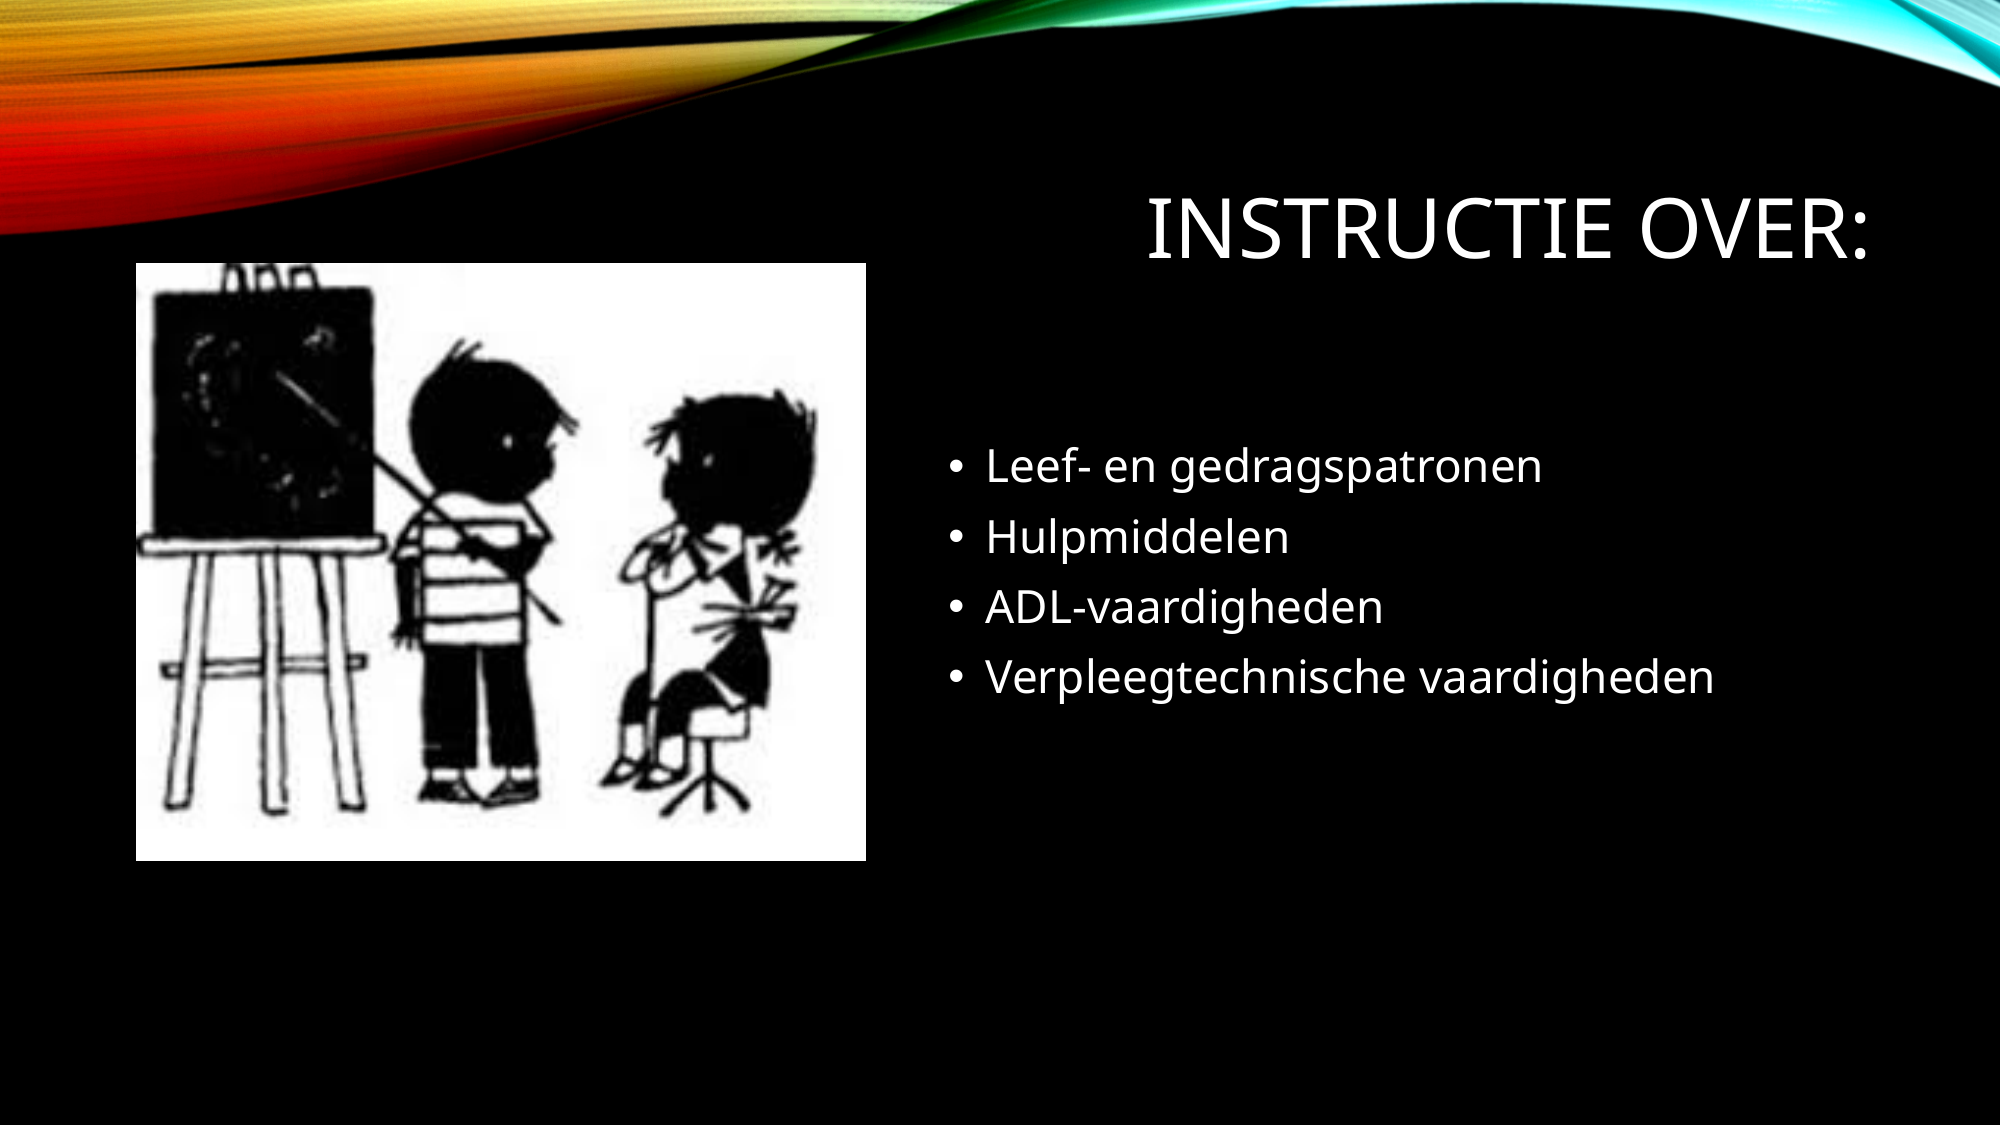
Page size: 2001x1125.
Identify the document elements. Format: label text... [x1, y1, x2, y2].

picture [136, 263, 867, 862]
list Leef- en gedragspatronen Hulpmiddelen ADL-vaardigheden Verpleegtechnische vaardigheden [933, 360, 1888, 1021]
title Instructie over: [474, 125, 1888, 338]
picture [0, 0, 2000, 237]
